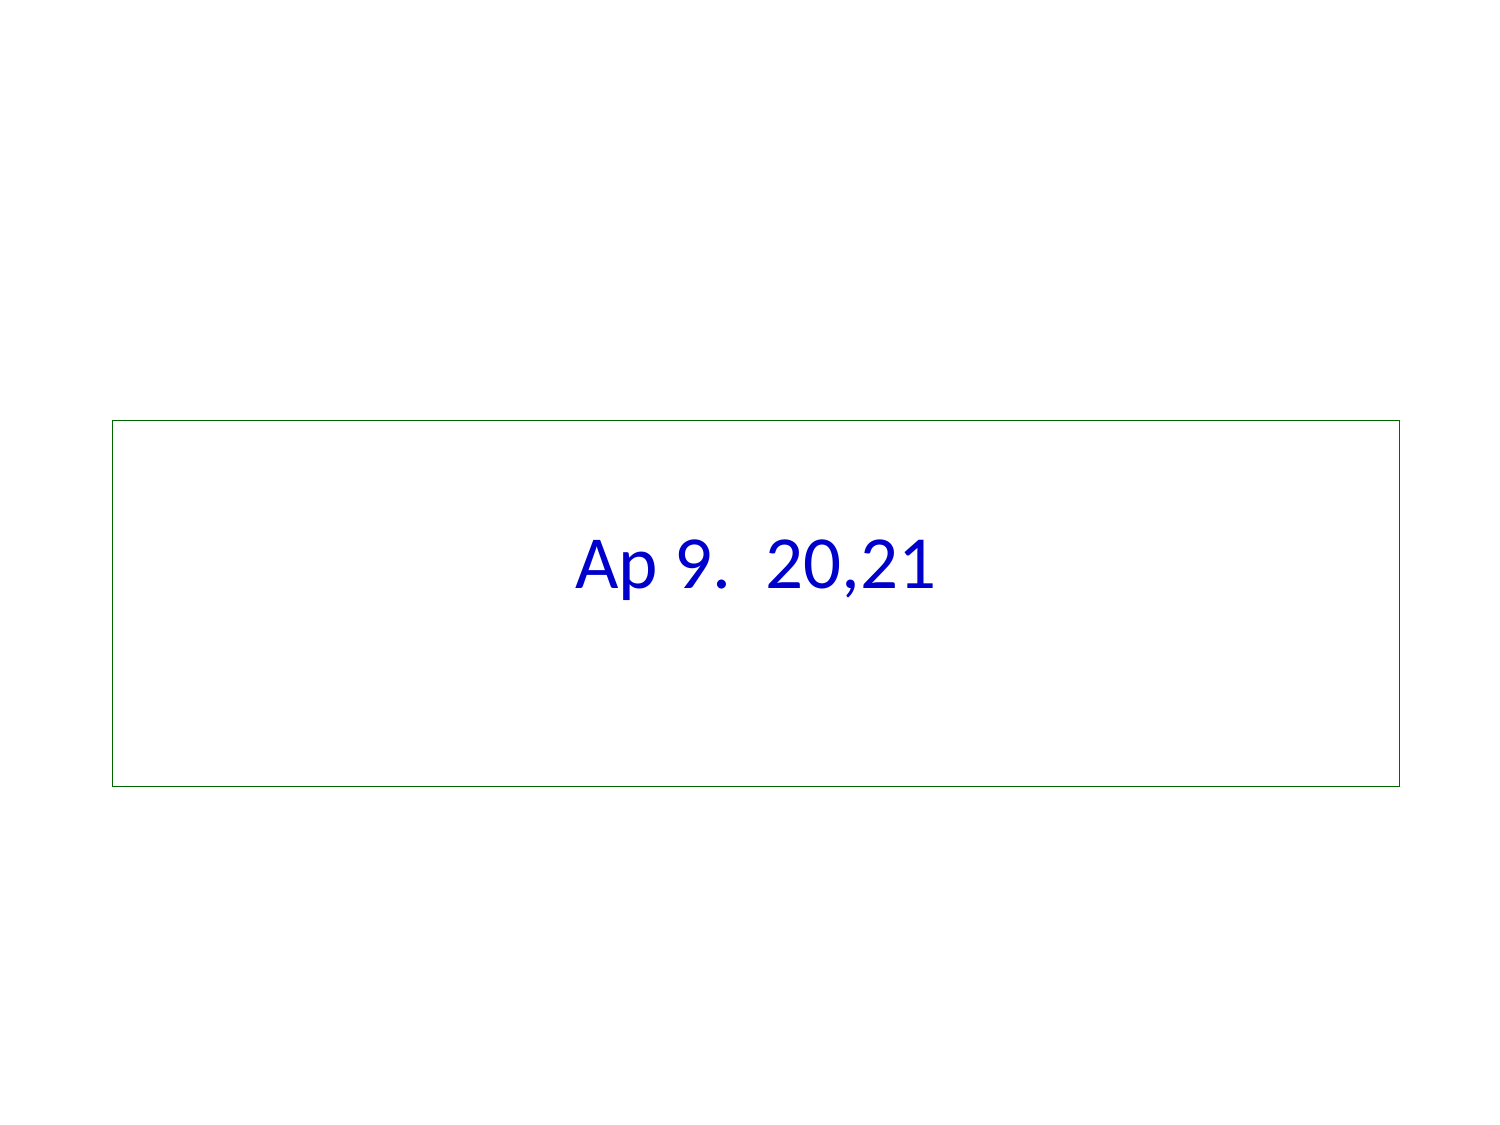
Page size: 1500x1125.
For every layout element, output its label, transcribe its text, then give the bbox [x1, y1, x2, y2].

list Ap 9. 20,21 [112, 420, 1400, 787]
